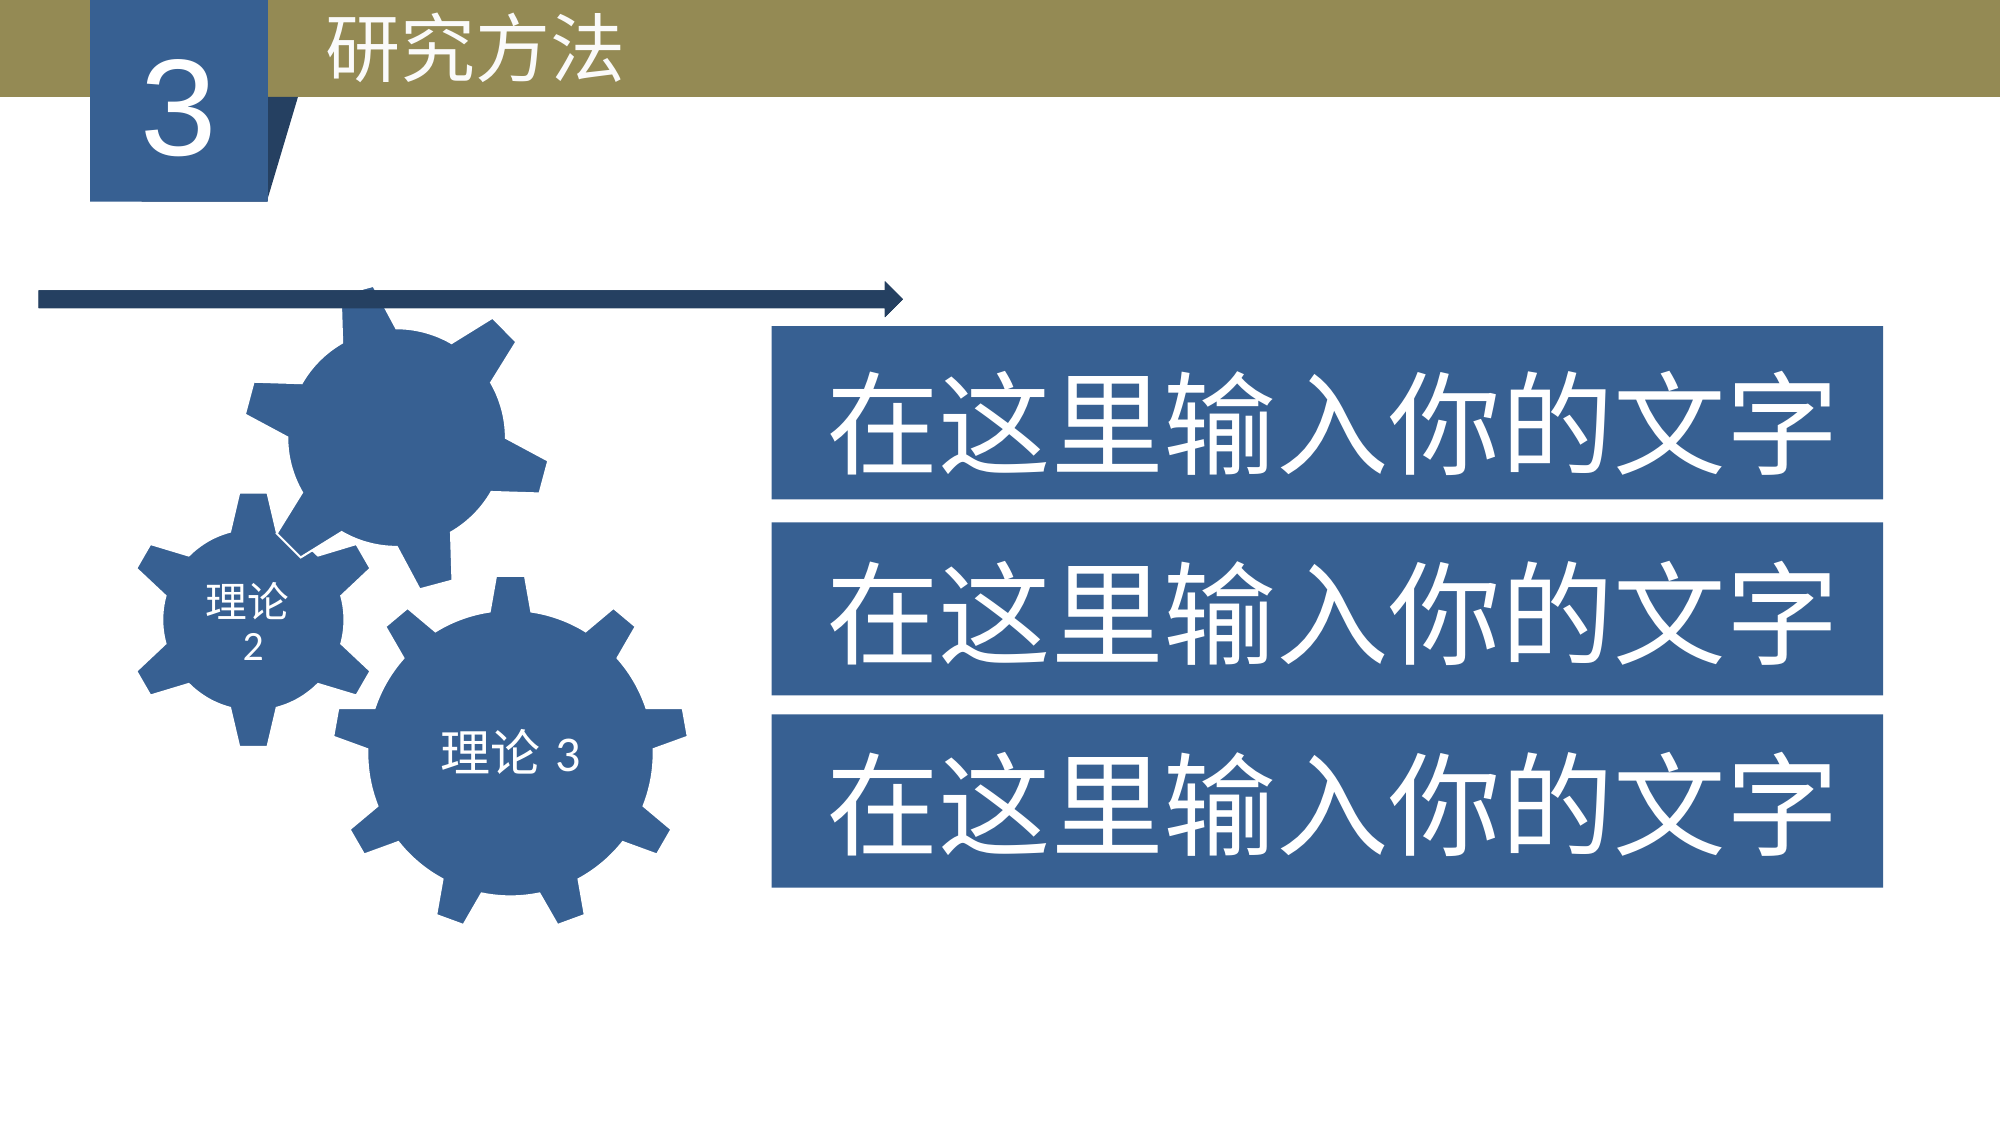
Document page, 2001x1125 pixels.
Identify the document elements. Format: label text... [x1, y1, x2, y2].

text_box [732, 0, 2000, 98]
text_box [771, 326, 1884, 888]
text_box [0, 281, 903, 933]
text_box [0, 0, 90, 98]
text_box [92, 0, 296, 204]
text_box 研究方法 [296, 0, 732, 100]
